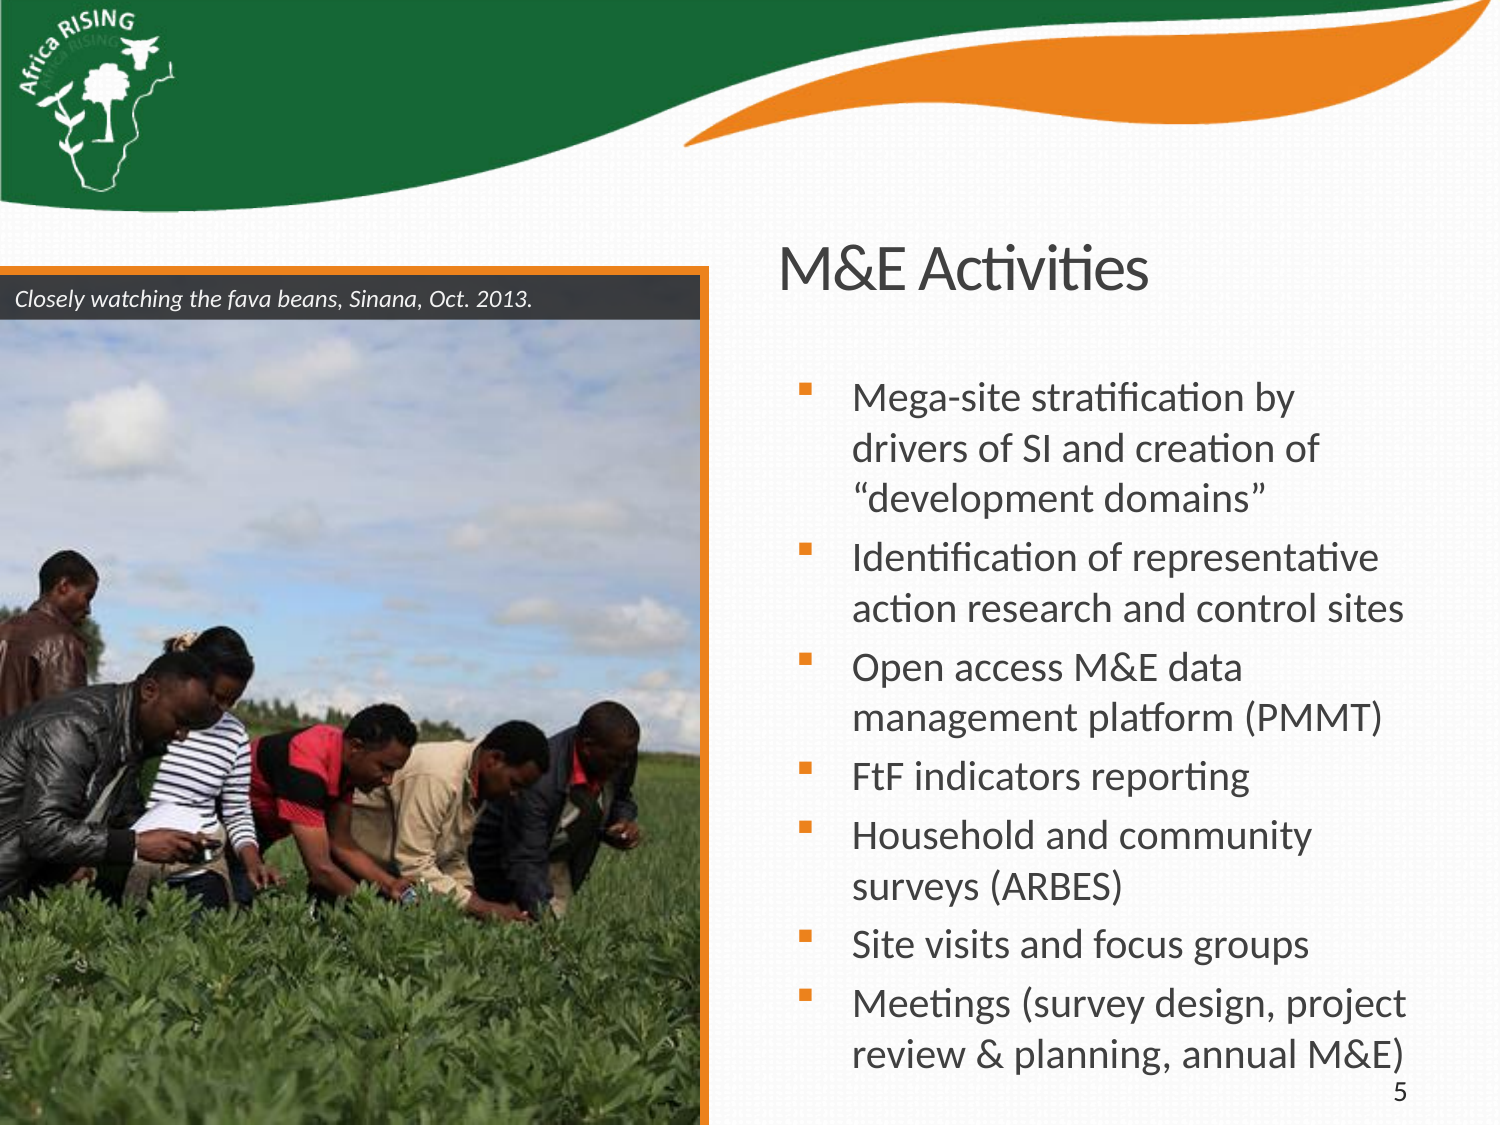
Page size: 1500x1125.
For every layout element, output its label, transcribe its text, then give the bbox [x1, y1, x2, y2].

picture [0, 274, 701, 1125]
picture [0, 0, 1500, 213]
list Mega-site stratification by drivers of SI and creation of “development domains” Identification of representative action research and control sites Open access M&E data management platform (PMMT) FtF indicators reporting Household and community surveys (ARBES) Site visits and focus groups Meetings (survey design, project review & planning, annual M&E) [762, 450, 1425, 1100]
title M&E Activities [762, 224, 1425, 450]
